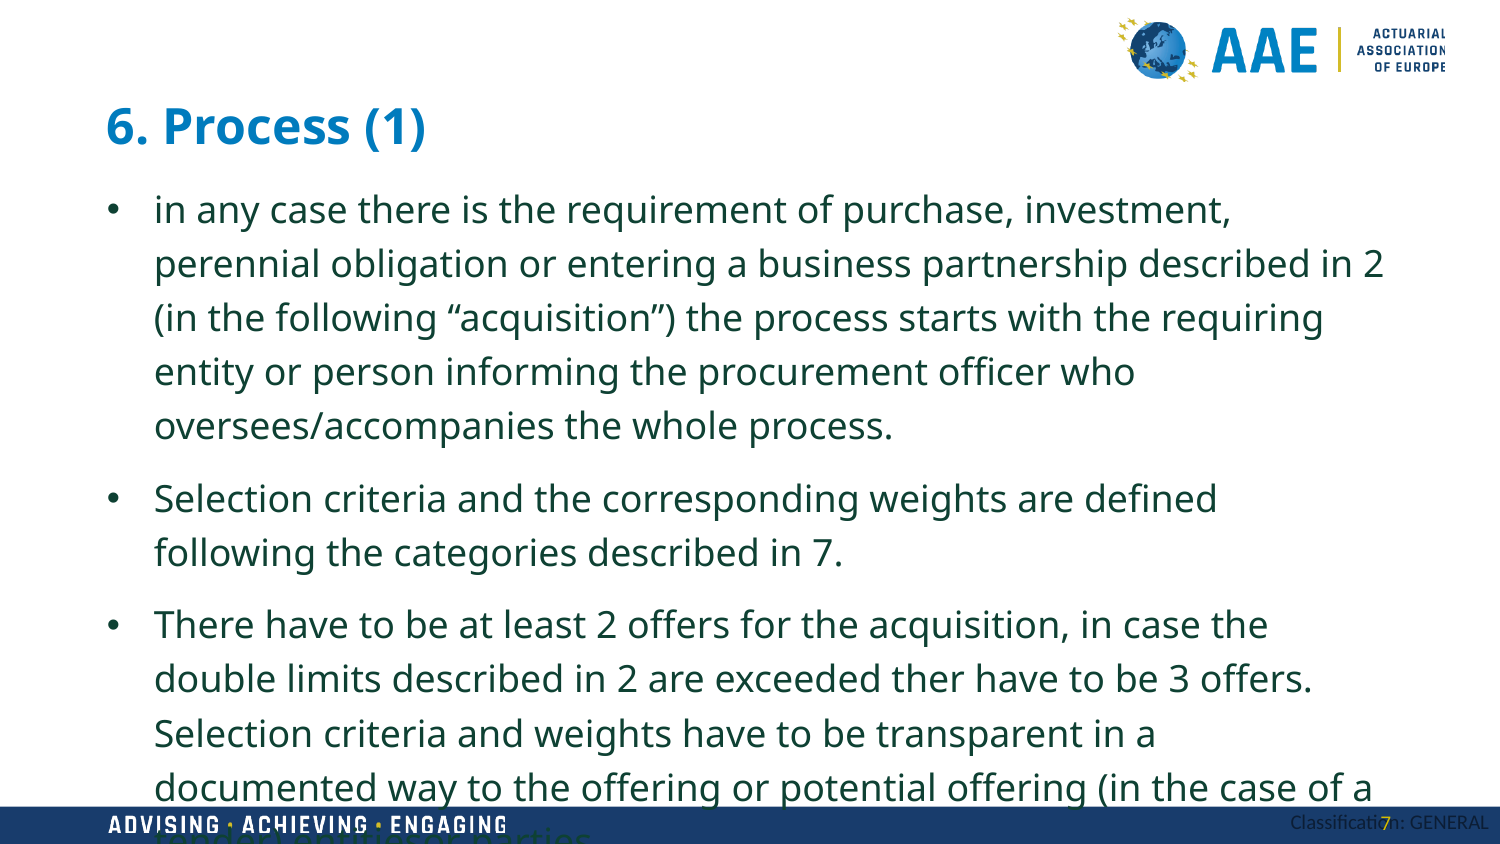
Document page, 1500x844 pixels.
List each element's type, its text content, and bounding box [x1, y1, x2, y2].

list in any case there is the requirement of purchase, investment, perennial obligation or entering a business partnership described in 2 (in the following “acquisition”) the process starts with the requiring entity or person informing the procurement officer who oversees/accompanies the whole process. Selection criteria and the corresponding weights are defined following the categories described in 7. There have to be at least 2 offers for the acquisition, in case the double limits described in 2 are exceeded ther have to be 3 offers. Selection criteria and weights have to be transparent in a documented way to the offering or potential offering (in the case of a tender) entitiesor parties. [106, 177, 1392, 768]
slide_number 7 [1102, 809, 1392, 842]
title 6. Process (1) [106, 94, 1392, 175]
